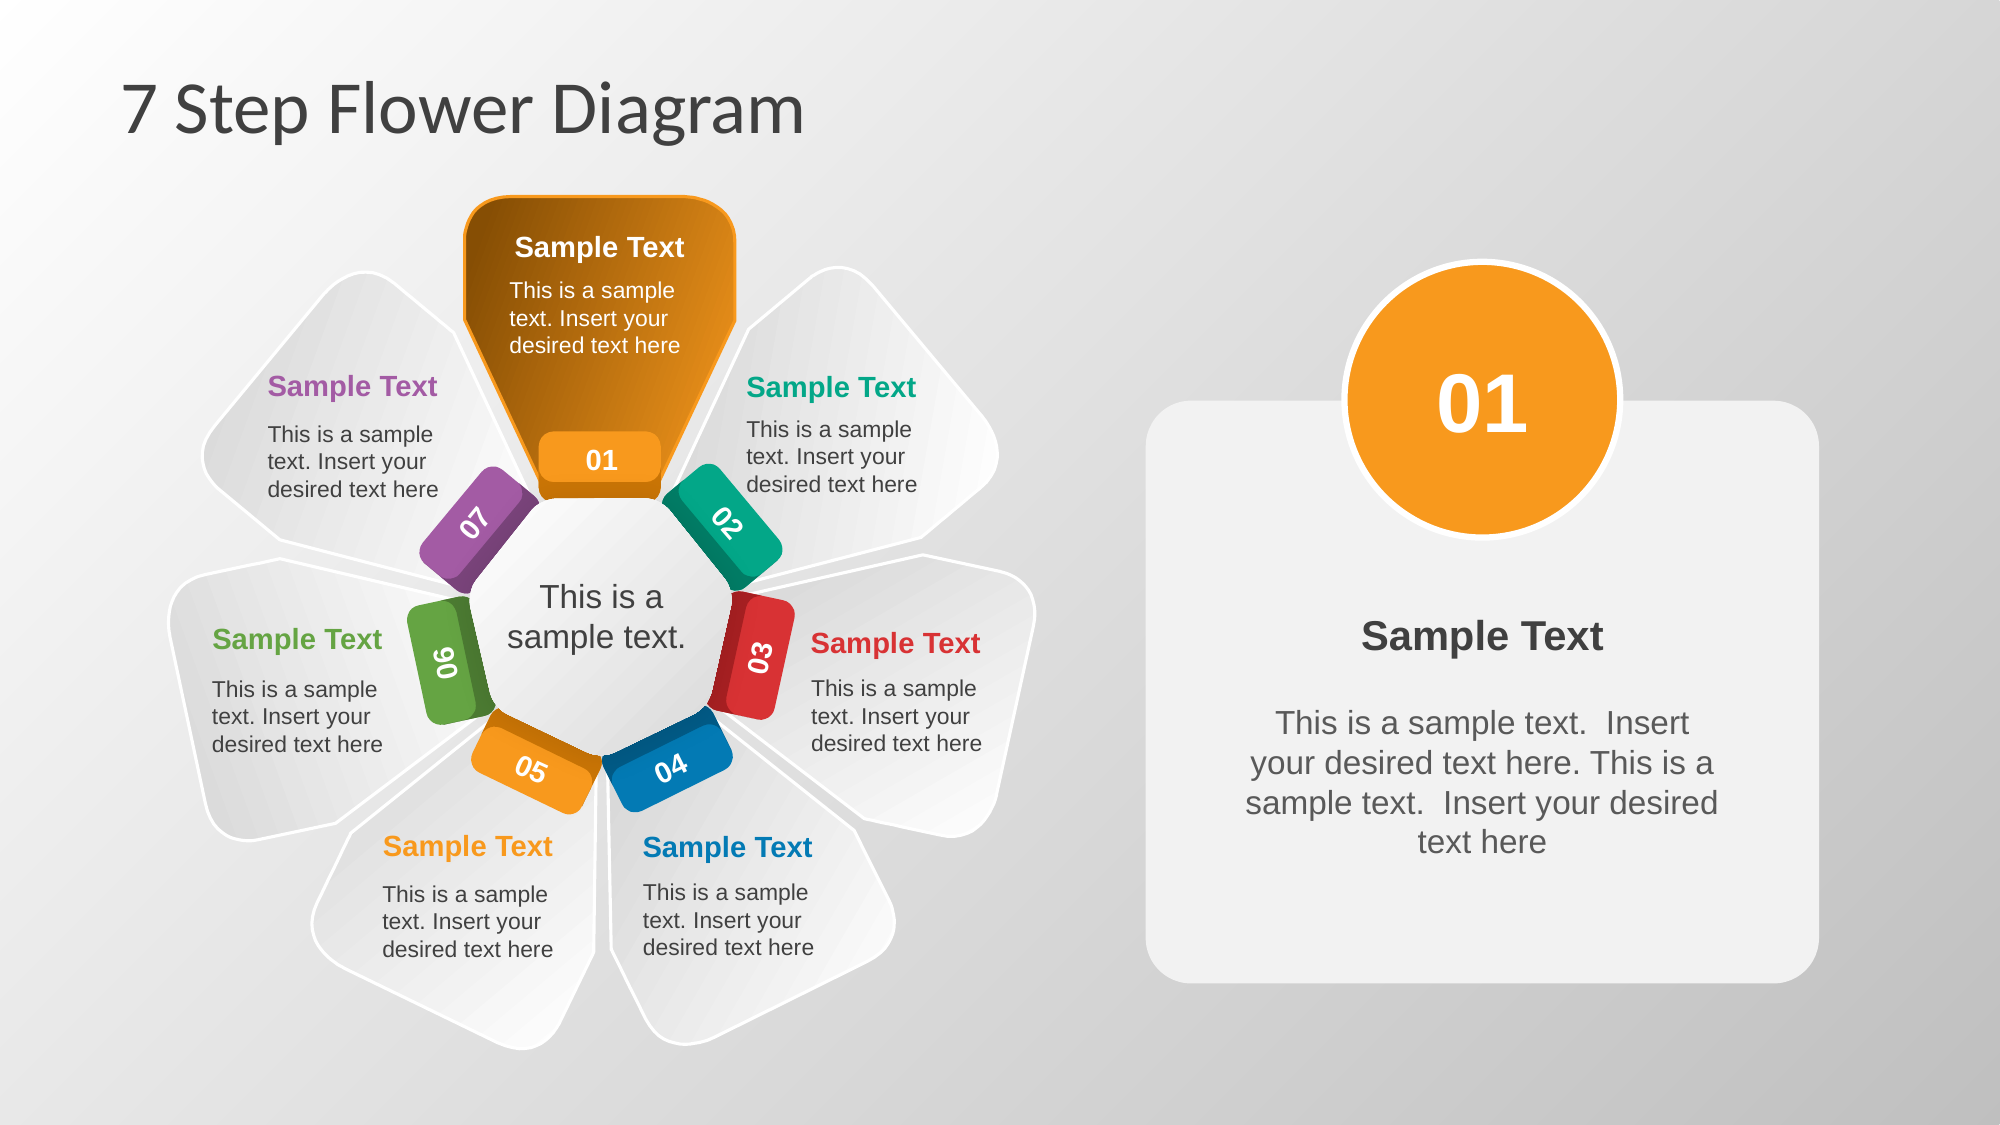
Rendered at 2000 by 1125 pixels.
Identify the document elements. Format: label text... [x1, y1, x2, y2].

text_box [168, 196, 1036, 1049]
text_box This is a sample text. Insert your desired text here. This is a sample text. Insert your desired text here [1230, 693, 1735, 868]
title 7 Step Flower Diagram [99, 45, 1900, 162]
text_box [1143, 398, 1822, 986]
text_box Sample Text [1230, 601, 1735, 666]
text_box 01 [1342, 259, 1623, 540]
